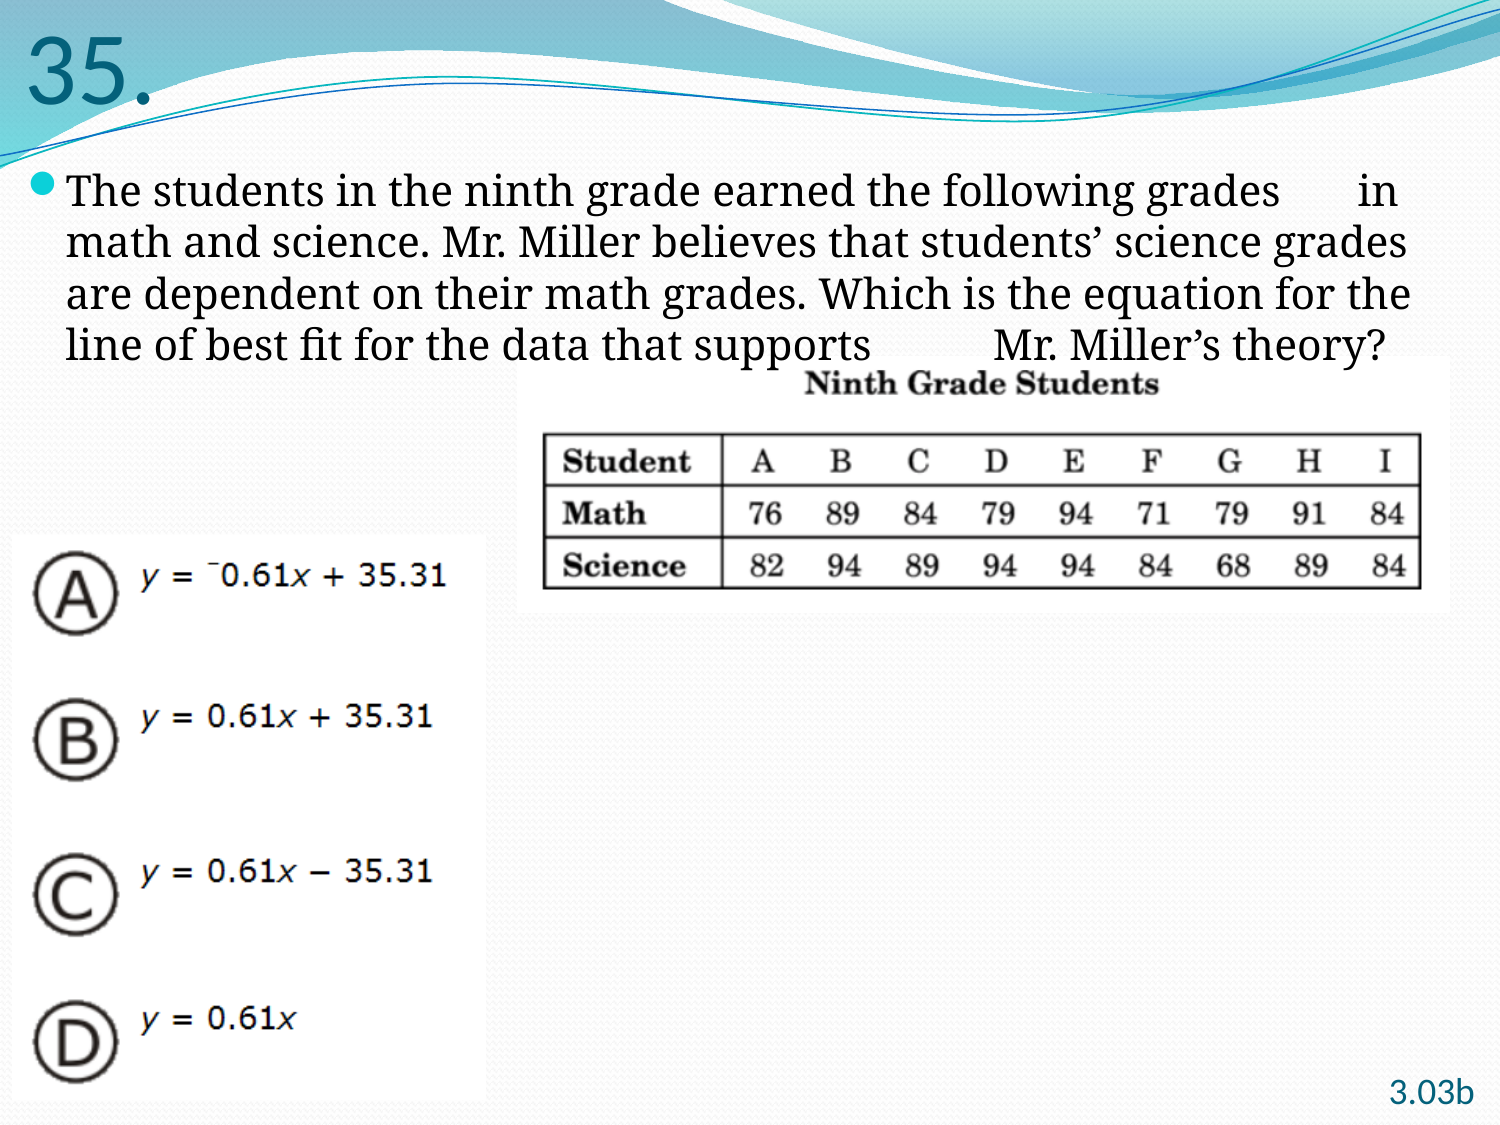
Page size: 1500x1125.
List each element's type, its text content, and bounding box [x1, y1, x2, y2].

text_box 3.03b [482, 924, 1475, 1113]
picture [12, 535, 487, 1101]
list The students in the ninth grade earned the following grades in math and science. Mr. Miller believes that students’ science grades are dependent on their math grades. Which is the equation for the line of best fit for the data that supports Mr. Miller’s theory? [12, 156, 1500, 413]
picture [517, 356, 1451, 613]
title 35. [24, 0, 1375, 125]
